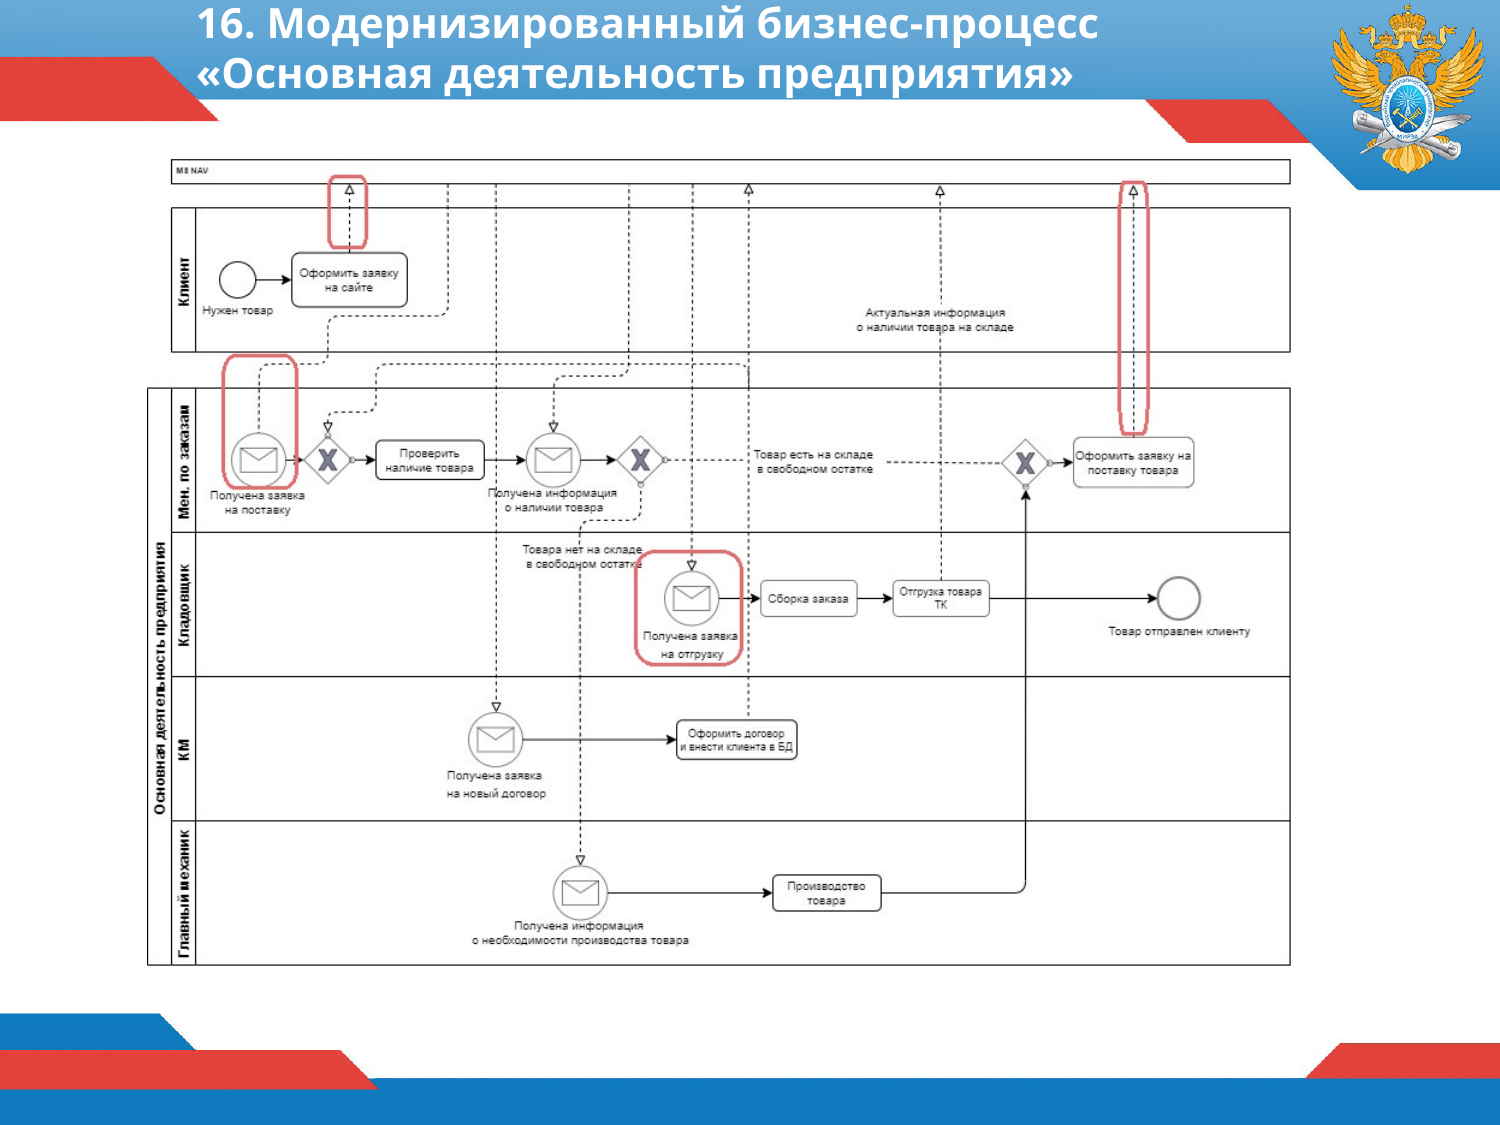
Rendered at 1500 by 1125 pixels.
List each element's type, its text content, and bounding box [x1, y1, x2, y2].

text_box 16. Модернизированный бизнес-процесс «Основная деятельность предприятия» [181, 0, 1500, 68]
picture [0, 0, 1500, 1125]
